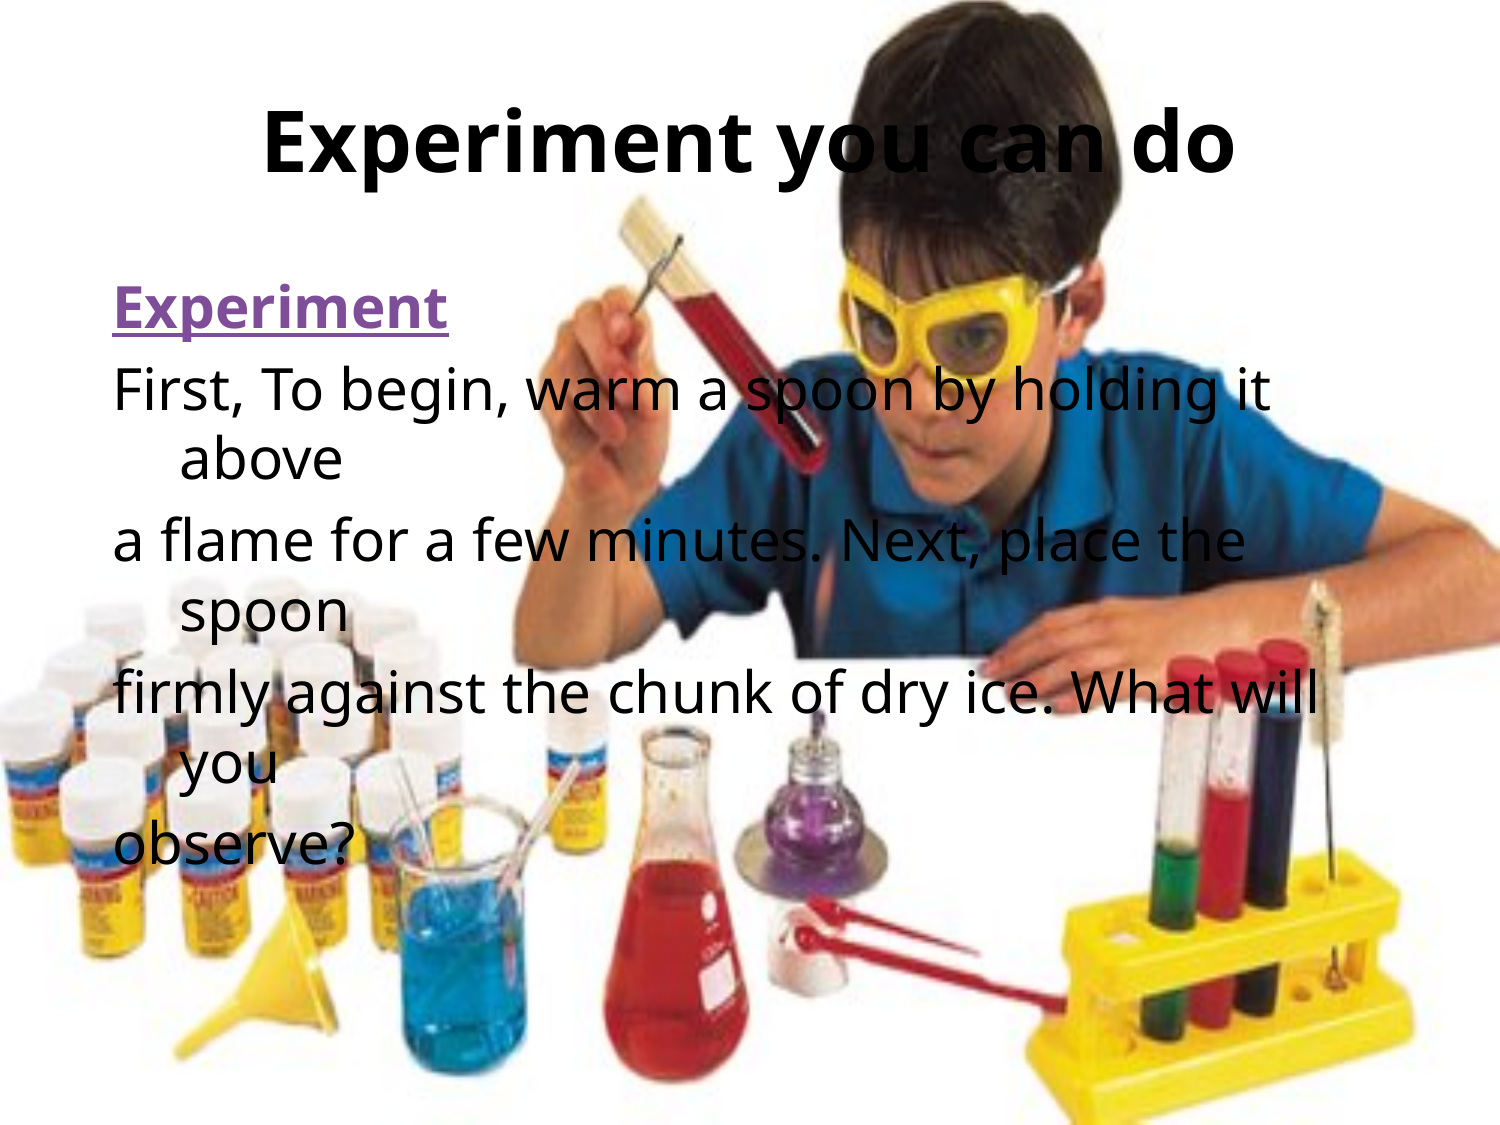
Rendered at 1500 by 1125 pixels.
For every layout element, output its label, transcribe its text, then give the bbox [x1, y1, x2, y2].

picture [0, 0, 1500, 1125]
title Experiment you can do [75, 45, 1425, 233]
list Experiment First, To begin, warm a spoon by holding it above a flame for a few minutes. Next, place the spoon firmly against the chunk of dry ice. What will you observe? [75, 262, 1425, 1035]
